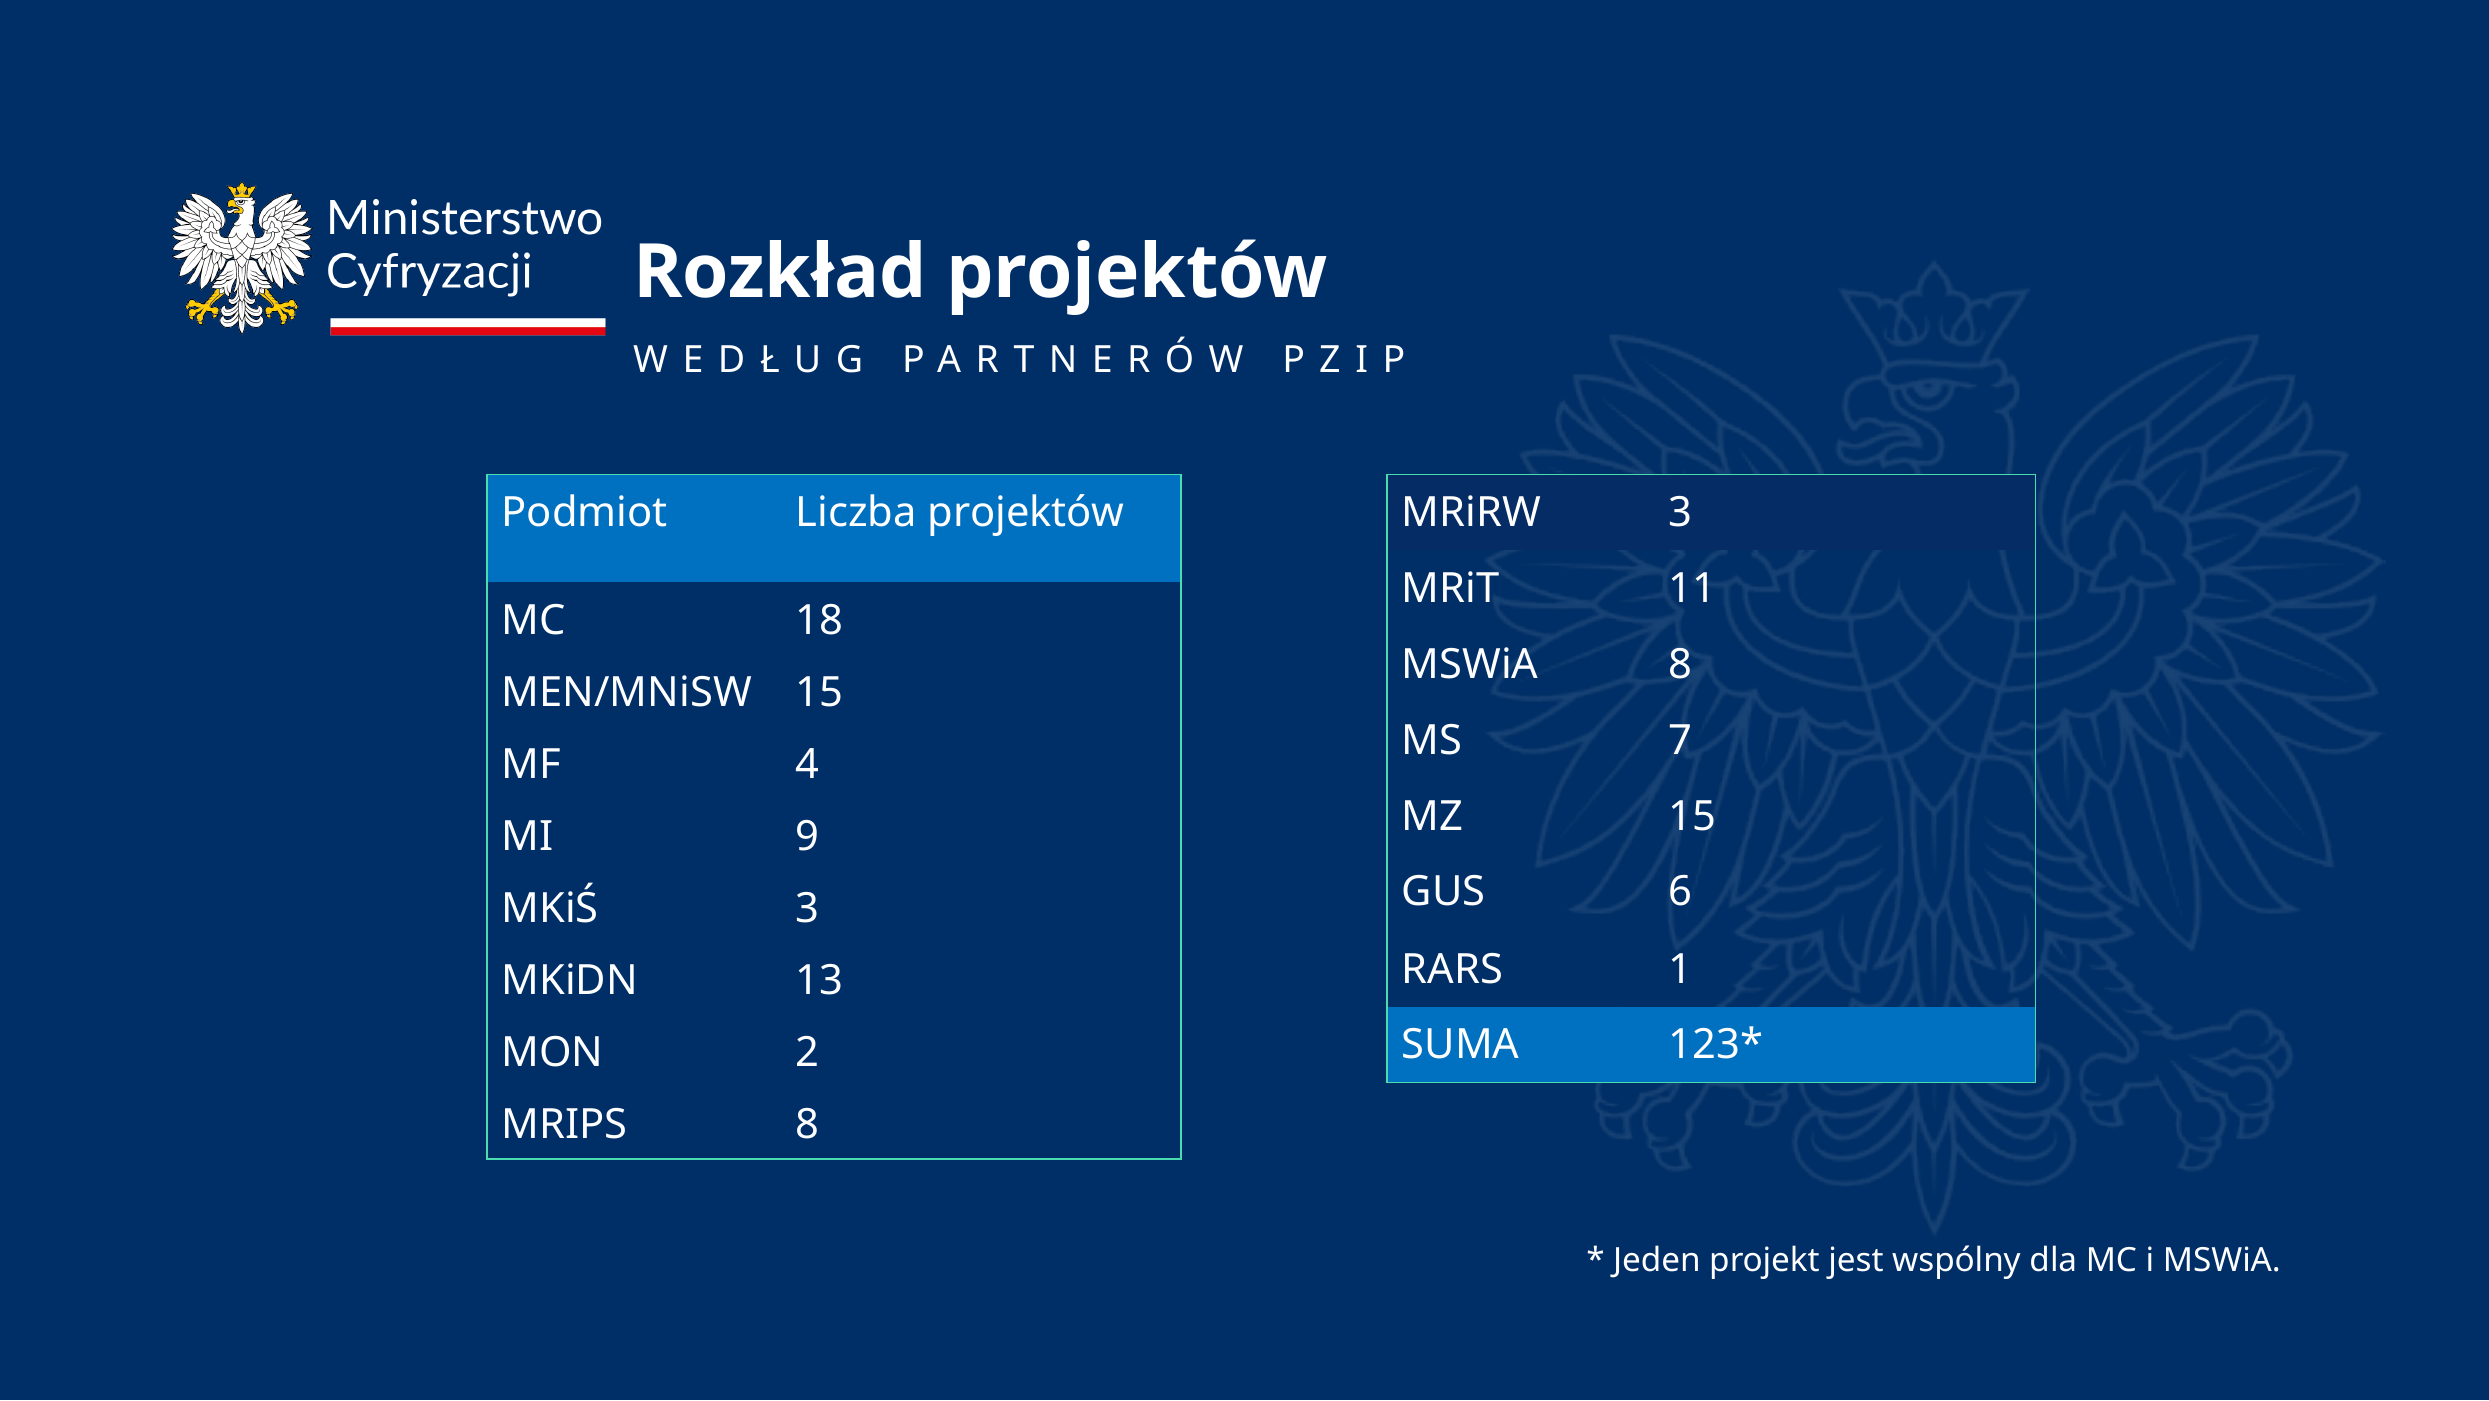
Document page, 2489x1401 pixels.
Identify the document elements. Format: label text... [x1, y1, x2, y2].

table_cell 8 [781, 1087, 1180, 1158]
table_cell RARS [1388, 931, 1653, 1007]
table_cell MC [488, 582, 781, 654]
table_cell MRIPS [488, 1087, 781, 1158]
table_cell 11 [1653, 550, 2035, 626]
table_cell MKiŚ [488, 871, 781, 943]
text_box * Jeden projekt jest wspólny dla MC i MSWiA. [1571, 1230, 2456, 1286]
table_cell MI [488, 798, 781, 871]
table_header Podmiot [488, 475, 781, 582]
table_cell 15 [1653, 778, 2035, 854]
table_cell MKiDN [488, 943, 781, 1015]
picture [1484, 259, 2386, 1240]
table_cell MS [1388, 702, 1653, 778]
table_cell SUMA [1388, 1007, 1653, 1082]
title Rozkład projektów WEDŁUG PARTNERÓW PZIP [633, 443, 2268, 735]
table_header Liczba projektów [781, 475, 1180, 582]
table_cell GUS [1388, 854, 1653, 931]
table_cell MEN/MNiSW [488, 654, 781, 726]
table_cell 6 [1653, 854, 2035, 931]
table_cell MSWiA [1388, 626, 1653, 702]
table_cell MON [488, 1015, 781, 1087]
table_header MRiRW [1388, 475, 1653, 550]
table_cell 123* [1653, 1007, 2035, 1082]
table_cell 4 [781, 726, 1180, 798]
picture [135, 145, 641, 371]
table_cell 3 [781, 871, 1180, 943]
table_cell MRiT [1388, 550, 1653, 626]
table_cell 1 [1653, 931, 2035, 1007]
table_cell 8 [1653, 626, 2035, 702]
table_header 3 [1653, 475, 2035, 550]
table_cell MF [488, 726, 781, 798]
table_cell 13 [781, 943, 1180, 1015]
table_cell MZ [1388, 778, 1653, 854]
table_cell 7 [1653, 702, 2035, 778]
table_cell 15 [781, 654, 1180, 726]
table_cell 2 [781, 1015, 1180, 1087]
table_cell 9 [781, 798, 1180, 871]
table_cell 18 [781, 582, 1180, 654]
